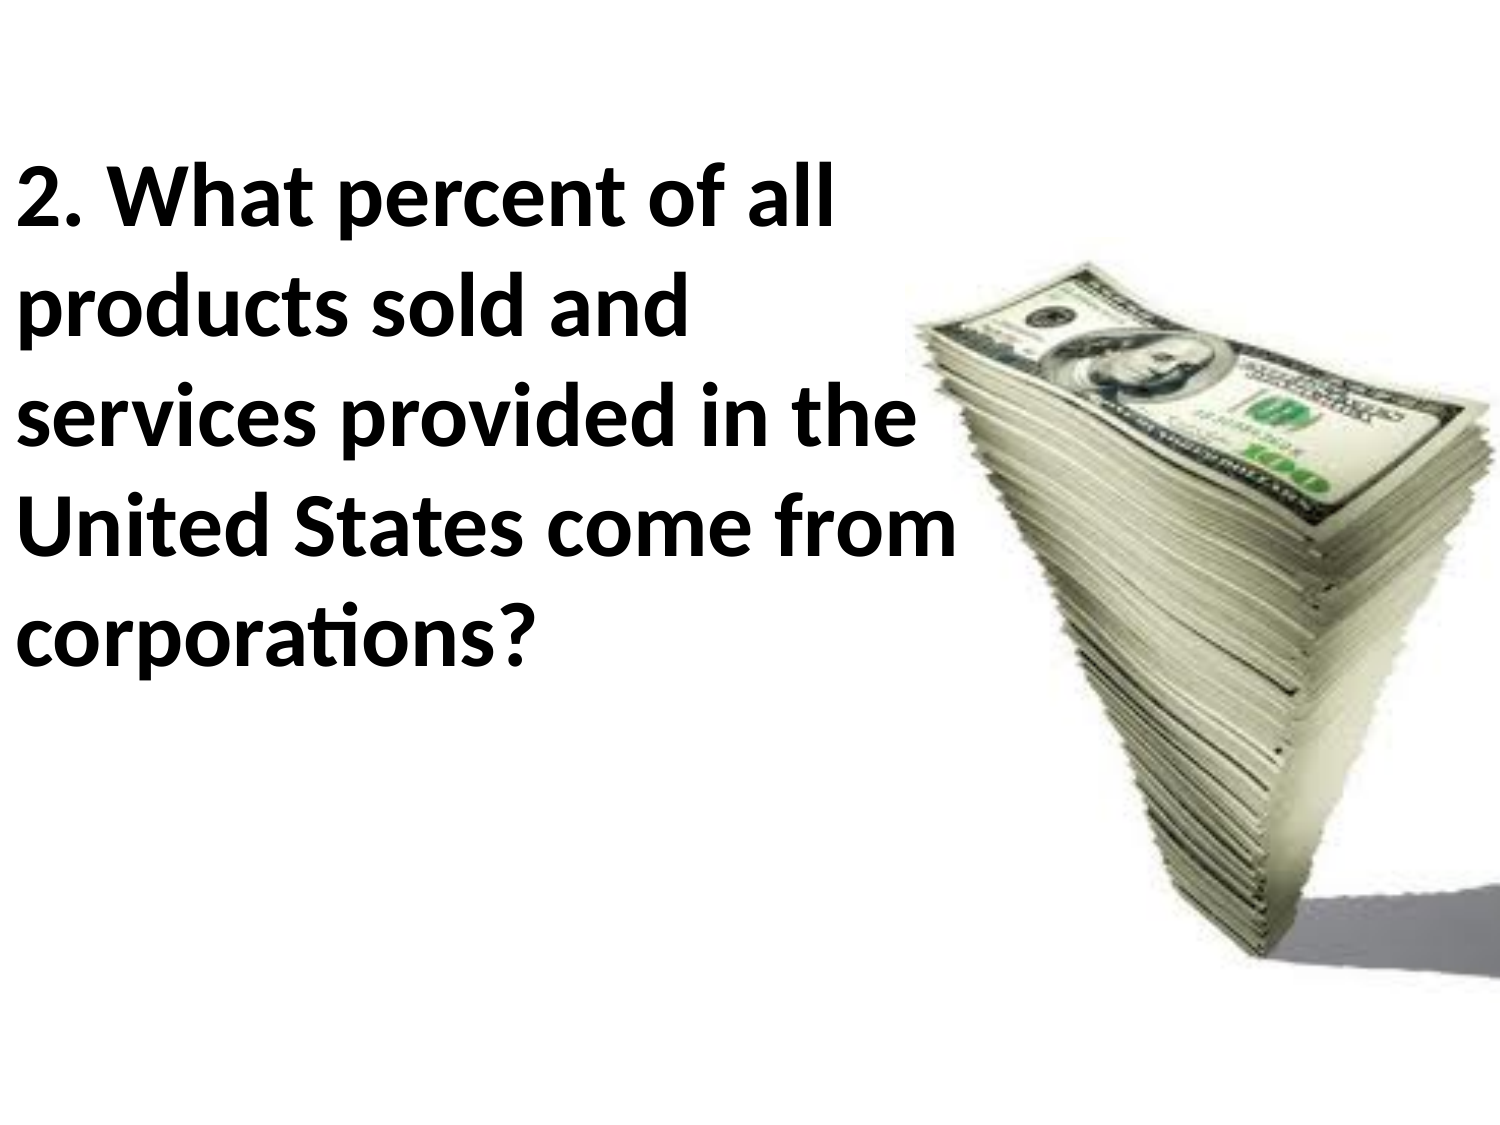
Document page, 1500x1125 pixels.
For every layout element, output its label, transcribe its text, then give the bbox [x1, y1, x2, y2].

title 2. What percent of all products sold and services provided in the United States come from corporations? [0, 24, 1025, 1125]
picture [904, 237, 1500, 1003]
